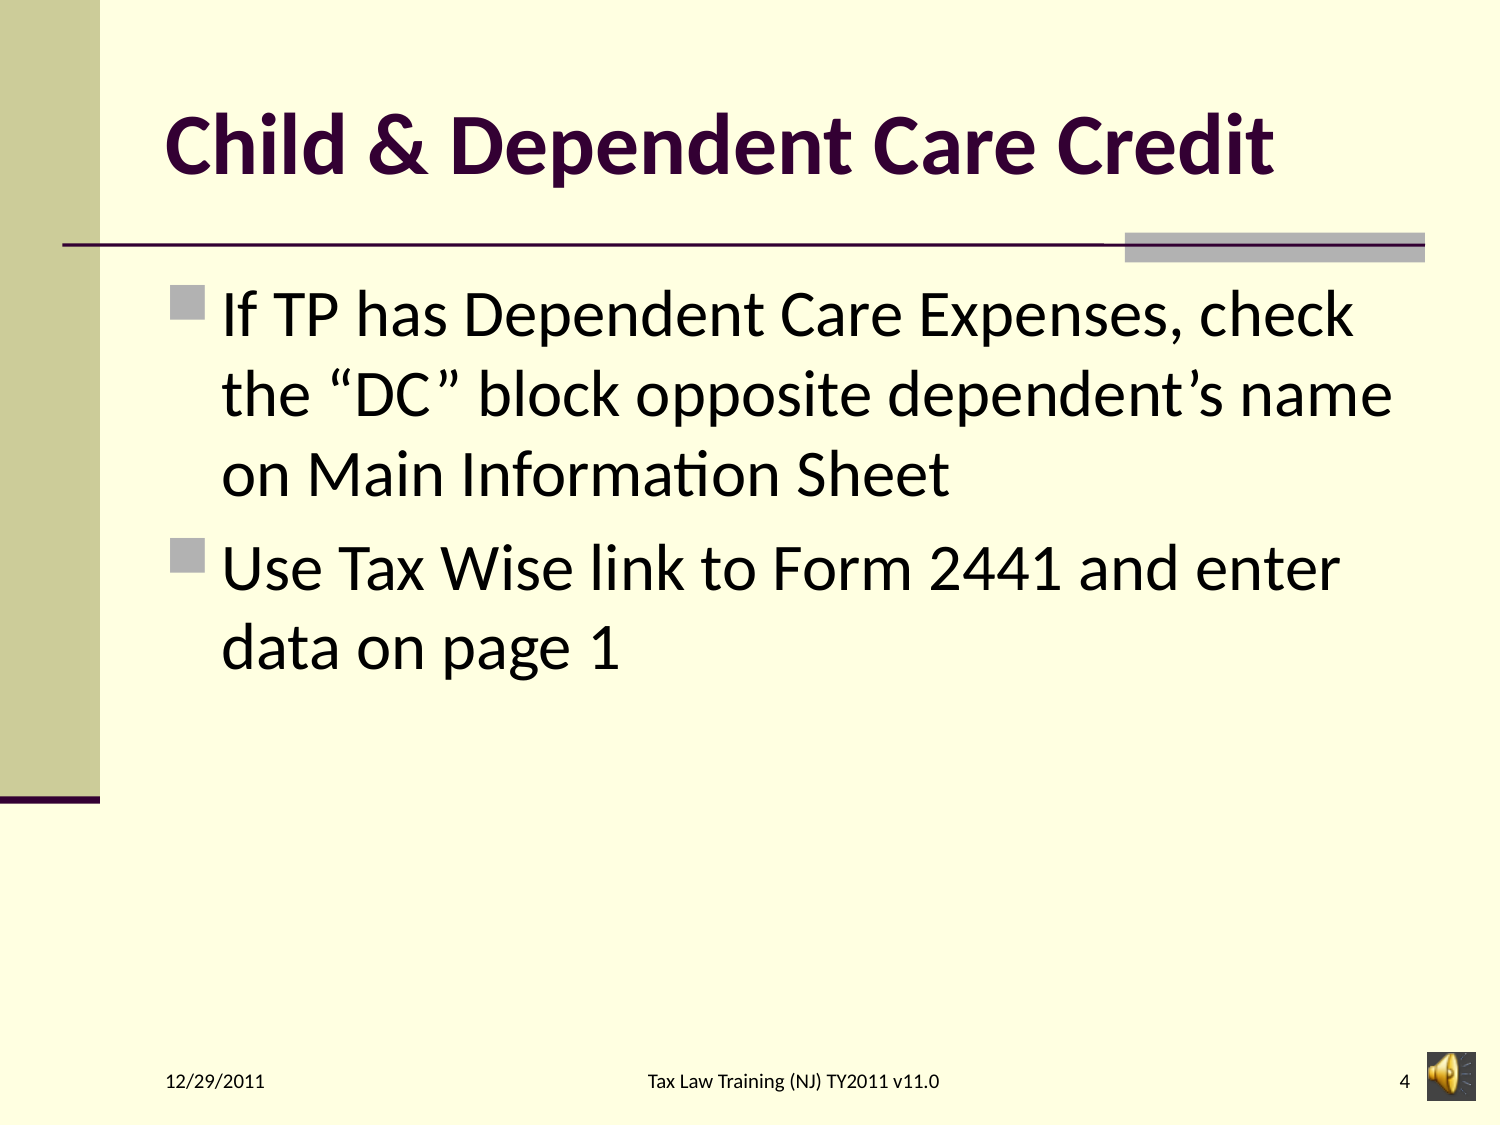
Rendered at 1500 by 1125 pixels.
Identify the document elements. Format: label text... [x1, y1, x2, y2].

picture [1426, 1051, 1477, 1102]
footer Tax Law Training (NJ) TY2011 v11.0 [549, 1049, 1038, 1101]
list If TP has Dependent Care Expenses, check the “DC” block opposite dependent’s name on Main Information Sheet Use Tax Wise link to Form 2441 and enter data on page 1 [150, 262, 1425, 1038]
title Child & Dependent Care Credit [150, 45, 1425, 234]
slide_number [149, 1050, 476, 1101]
slide_number 4 [1112, 1049, 1426, 1101]
